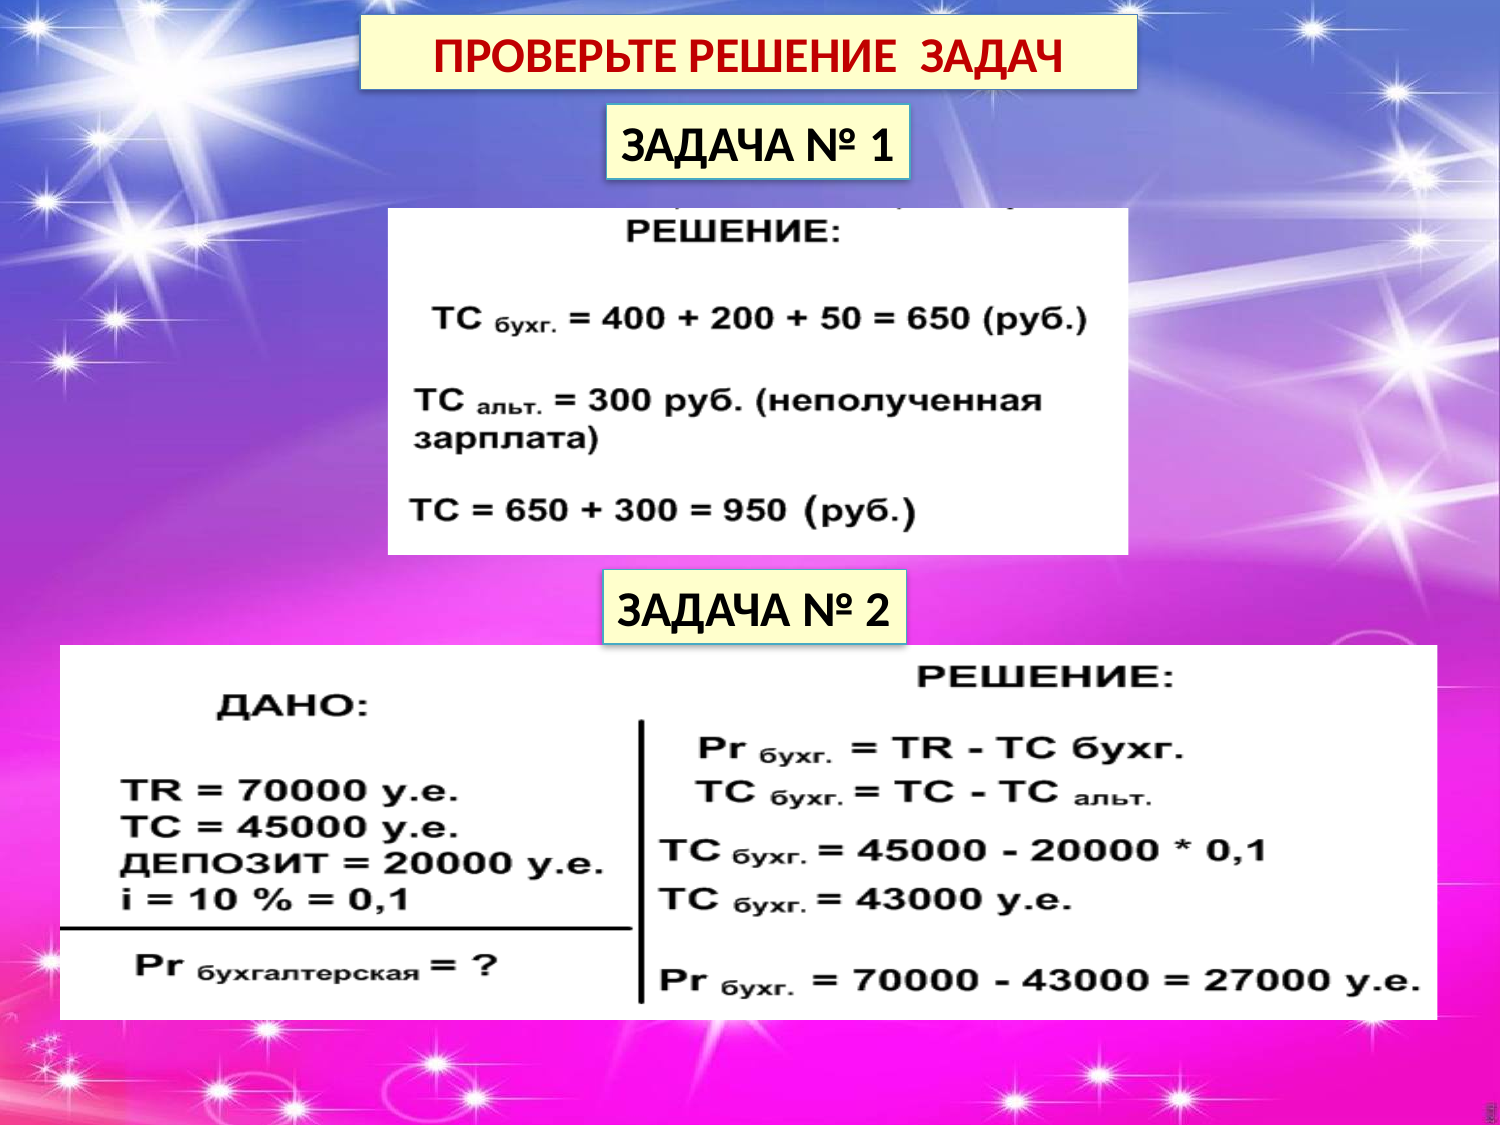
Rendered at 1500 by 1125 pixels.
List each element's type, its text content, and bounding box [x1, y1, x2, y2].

text_box ЗАДАЧА № 2 [602, 569, 907, 643]
picture [0, 0, 1500, 1125]
text_box ПРОВЕРЬТЕ РЕШЕНИЕ ЗАДАЧ [359, 14, 1138, 90]
text_box ЗАДАЧА № 1 [606, 103, 911, 180]
